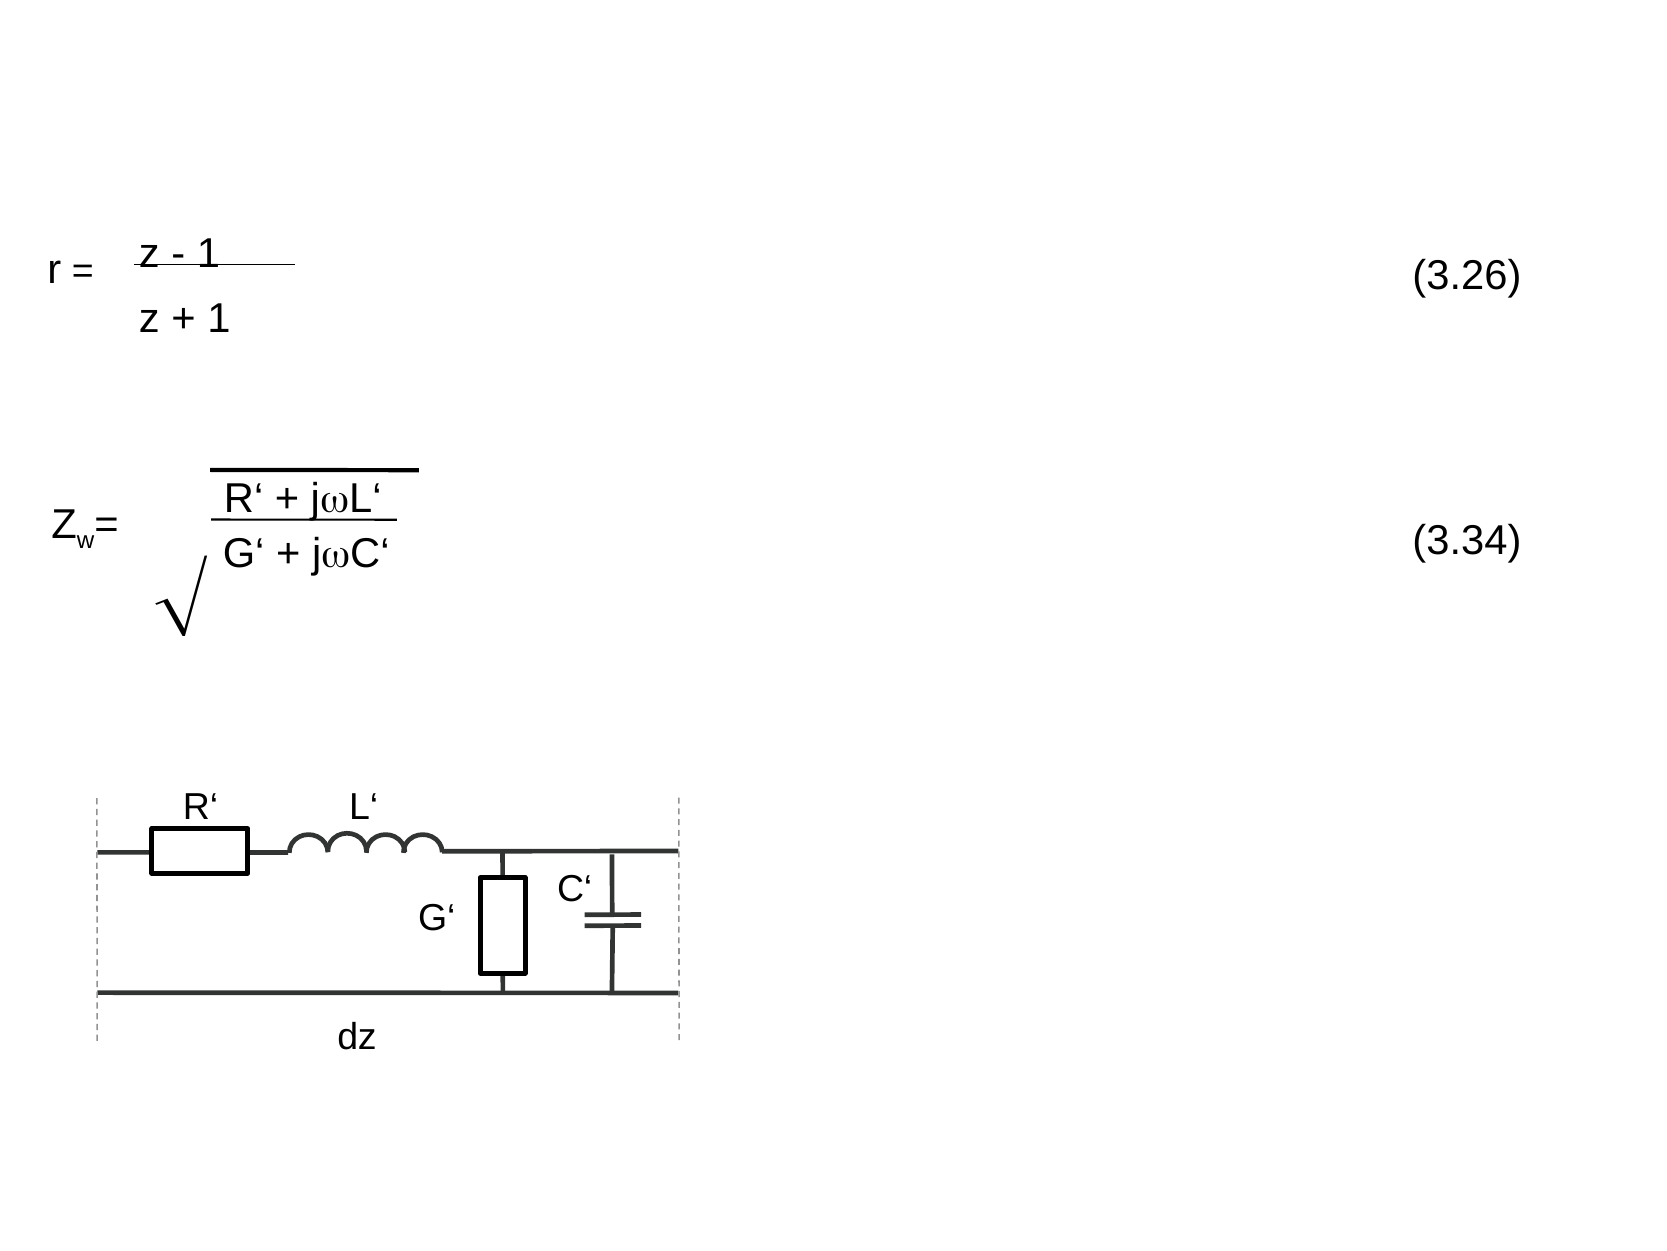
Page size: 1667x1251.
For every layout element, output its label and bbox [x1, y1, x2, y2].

text_box [96, 773, 680, 1063]
text_box [34, 192, 1533, 322]
text_box [37, 461, 1533, 586]
